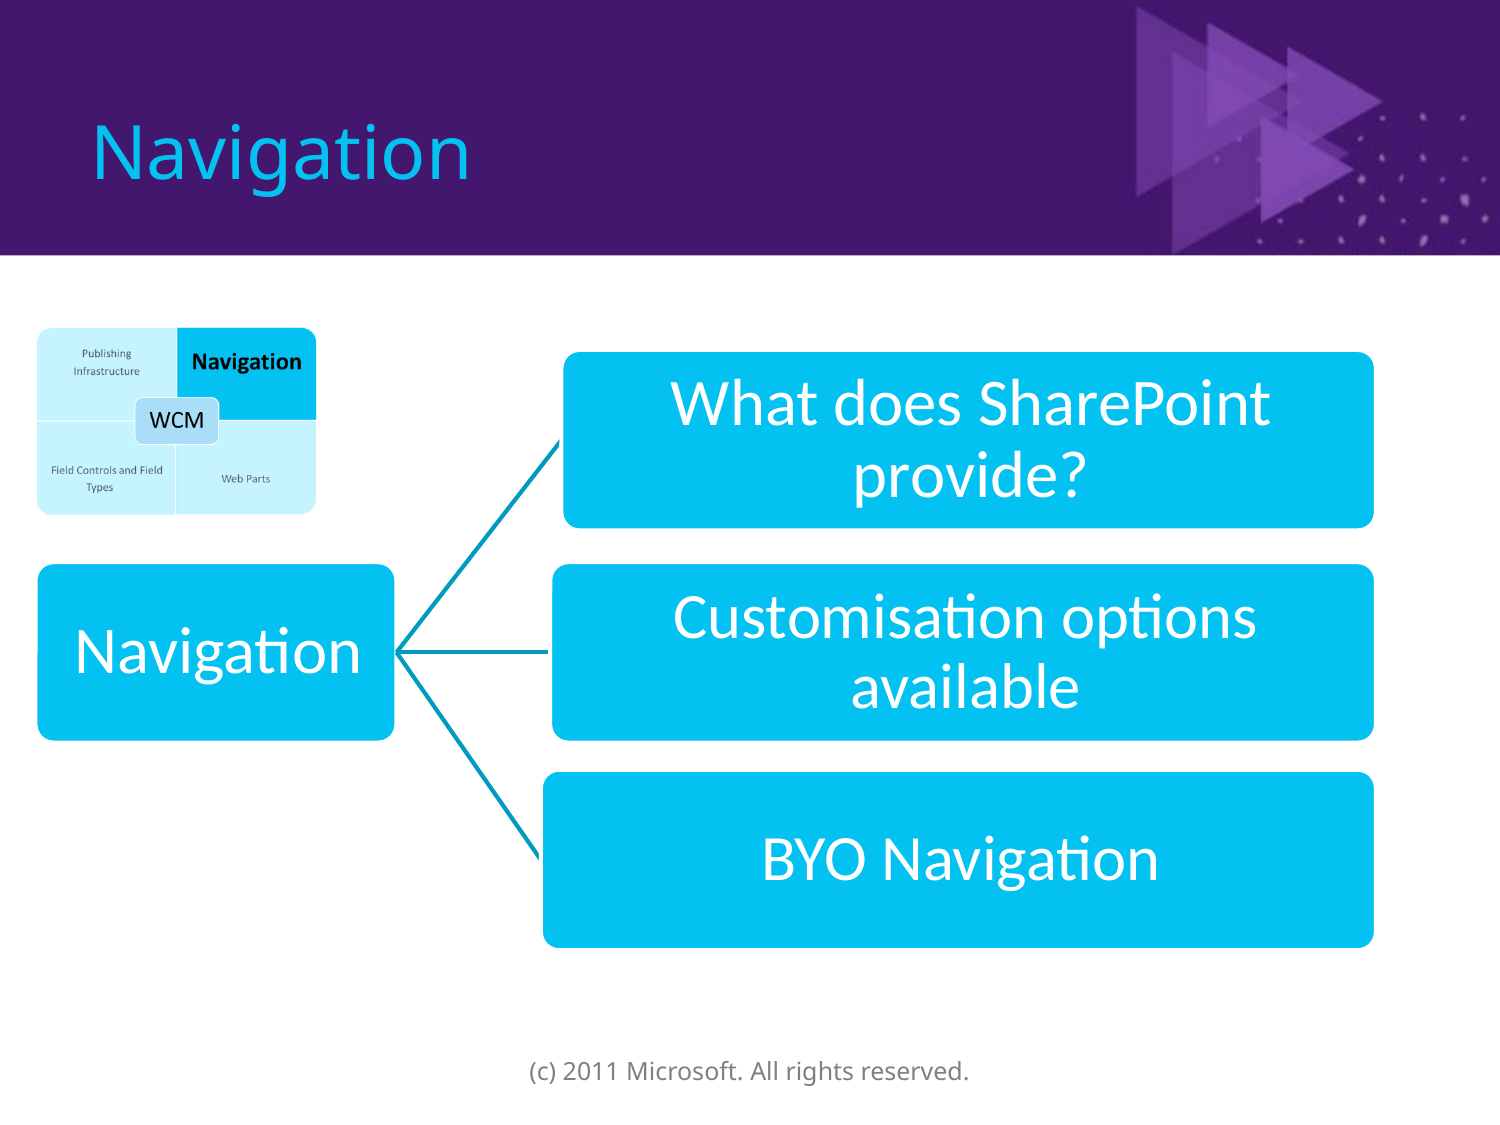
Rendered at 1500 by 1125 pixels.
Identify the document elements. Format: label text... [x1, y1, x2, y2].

picture [0, 0, 1500, 255]
title Navigation [75, 56, 1425, 244]
footer (c) 2011 Microsoft. All rights reserved. [512, 1042, 988, 1103]
picture [35, 326, 317, 516]
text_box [35, 340, 1377, 965]
